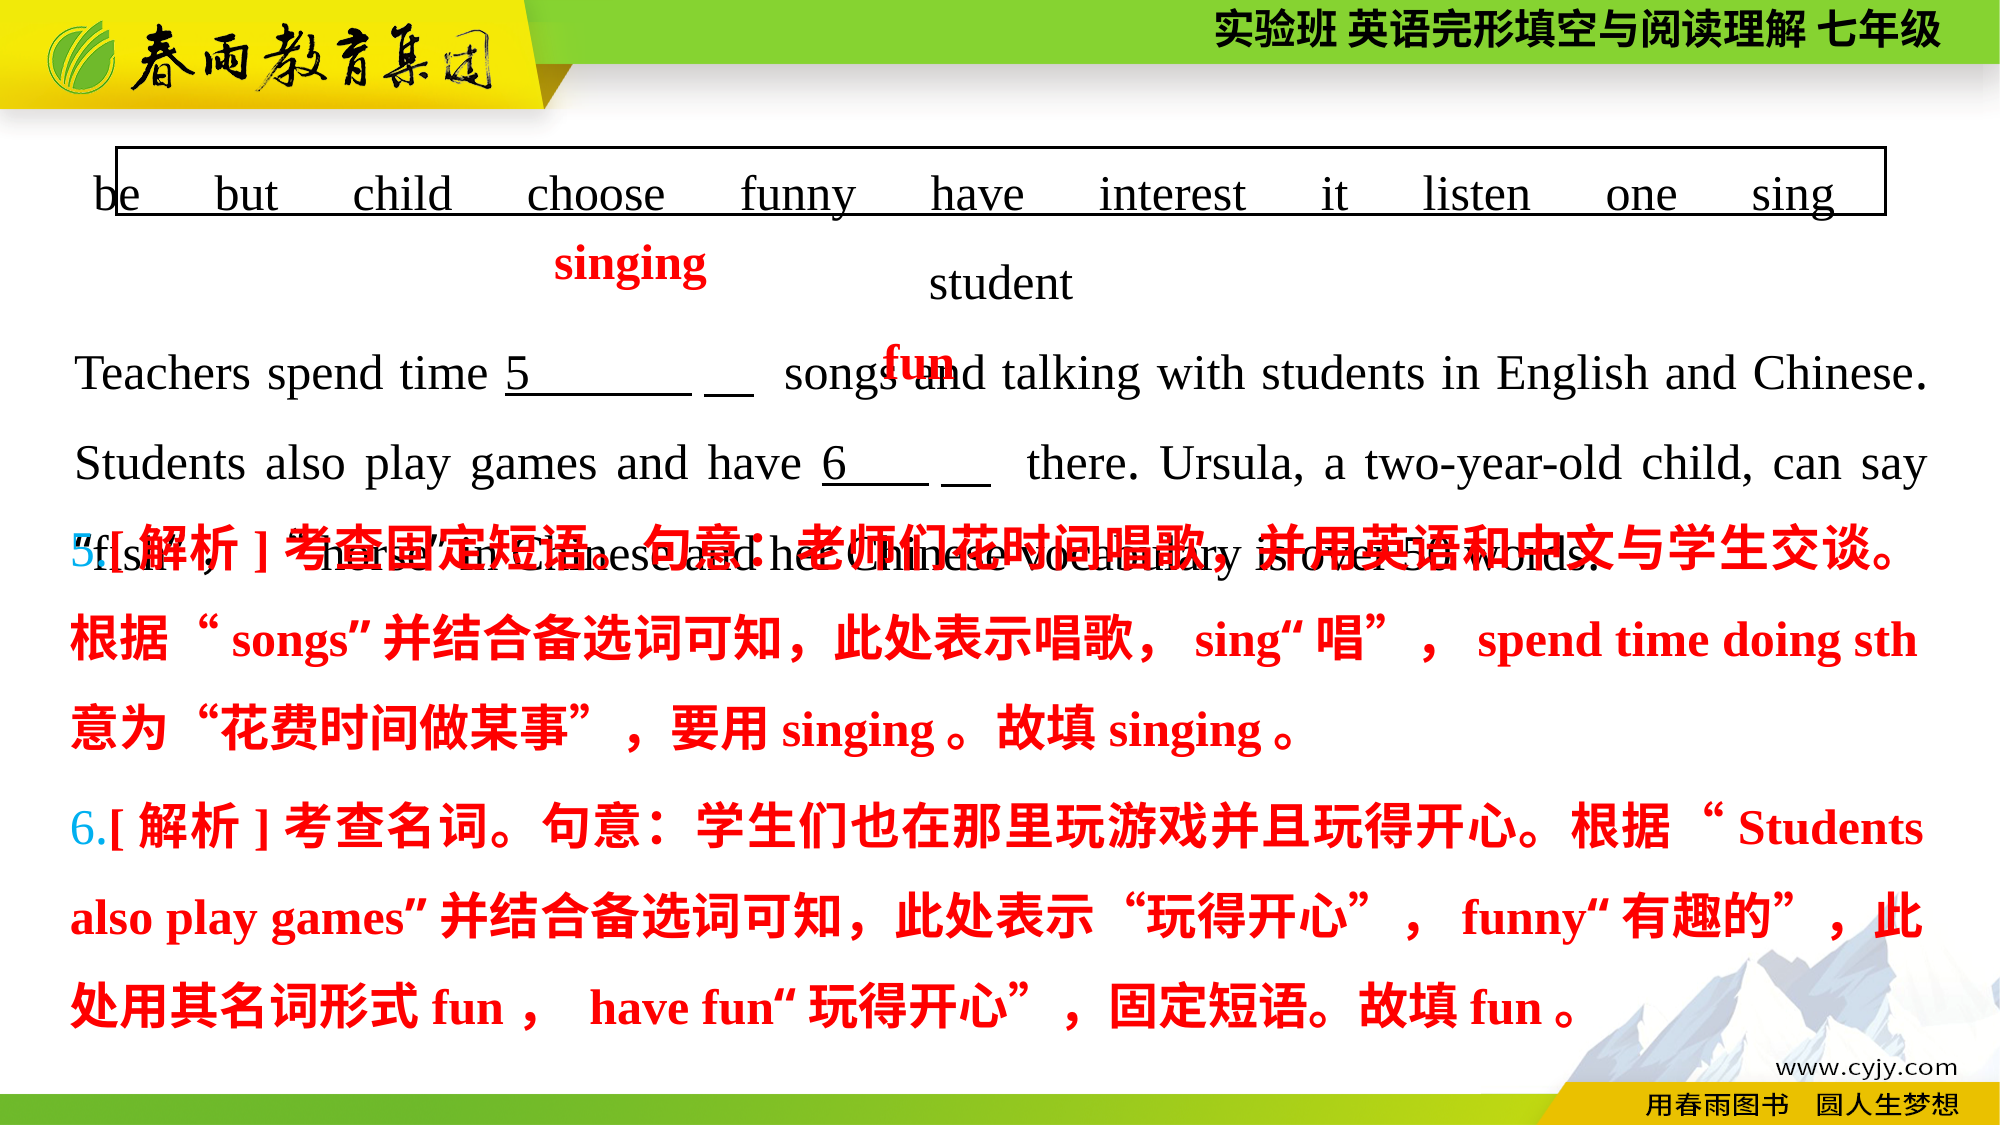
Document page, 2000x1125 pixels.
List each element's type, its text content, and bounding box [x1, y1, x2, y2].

list be but child choose funny have interest it listen one sing student Teachers spend time 5 songs and talking with students in English and Chinese. Students also play games and have 6 there. Ursula, a two-year-old child, can say “fish”， “horse” in Chinese and her Chinese vocabulary is over 50 words. [59, 122, 1944, 502]
text_box 5.[解析]考查固定短语。句意：老师们花时间唱歌，并用英语和中文与学生交谈。根据“songs”并结合备选词可知，此处表示唱歌，sing“唱”，spend time doing sth意为“花费时间做某事”，要用singing。故填singing。 [54, 479, 1939, 757]
text_box [116, 147, 1886, 215]
text_box singing [539, 221, 723, 297]
text_box fun [868, 321, 971, 397]
picture [0, 0, 2000, 1125]
text_box 6.[解析]考查名词。句意：学生们也在那里玩游戏并且玩得开心。根据“Students also play games”并结合备选词可知，此处表示“玩得开心”，funny“有趣的”，此处用其名词形式fun， have fun“玩得开心”，固定短语。故填fun。 [54, 757, 1939, 1043]
